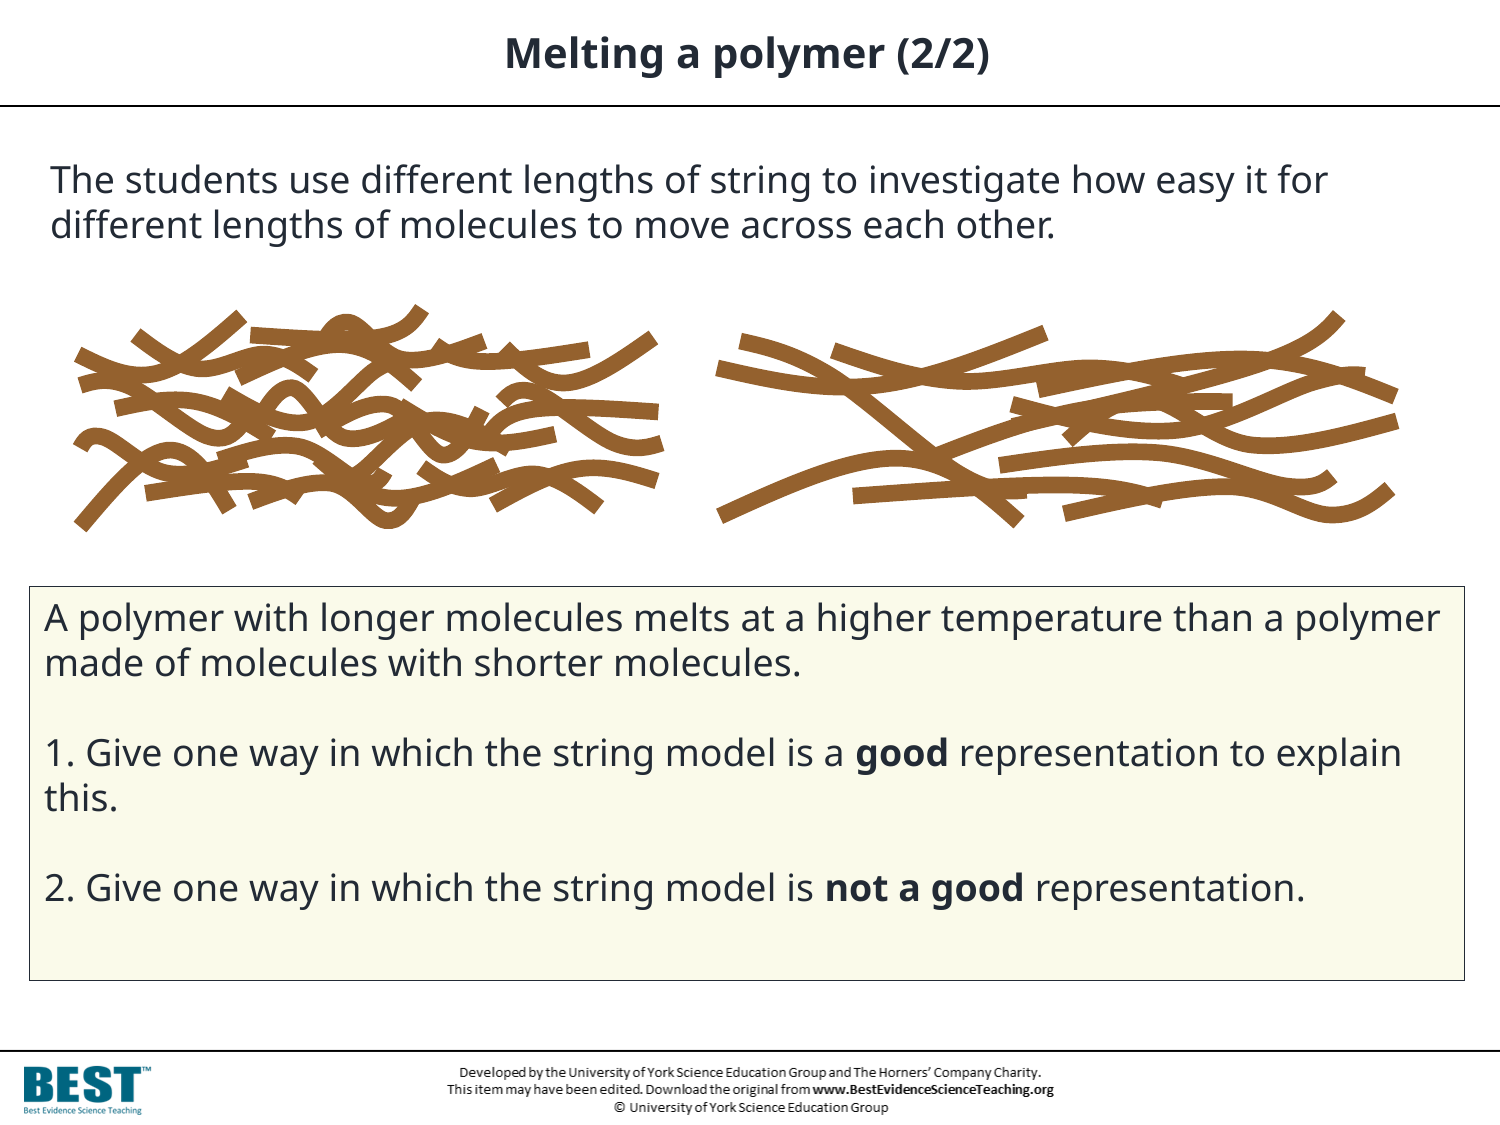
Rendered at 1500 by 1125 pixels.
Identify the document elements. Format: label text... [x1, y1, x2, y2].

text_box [77, 308, 662, 527]
text_box Melting a polymer (2/2) [23, 4, 1471, 99]
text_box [717, 332, 1398, 527]
picture [0, 105, 1500, 1125]
